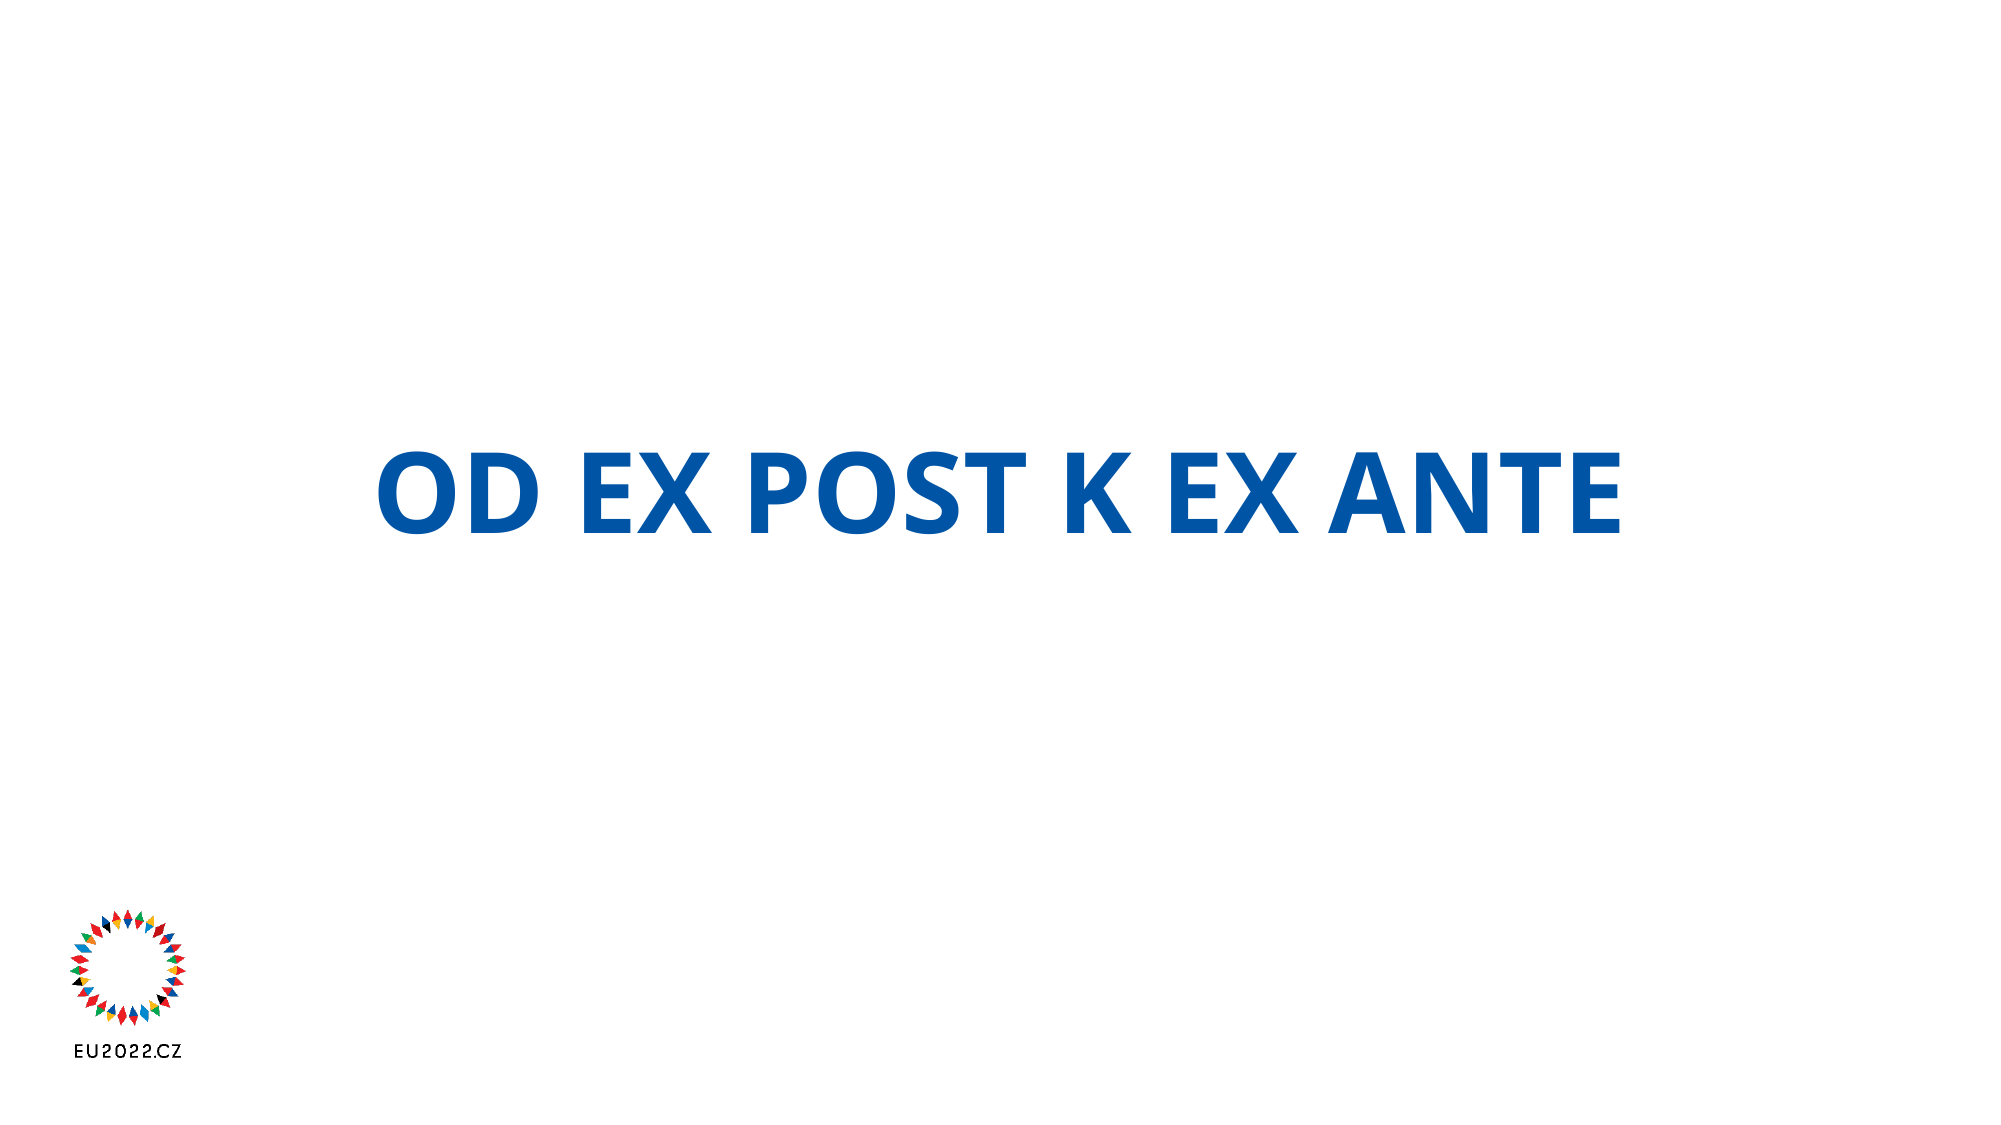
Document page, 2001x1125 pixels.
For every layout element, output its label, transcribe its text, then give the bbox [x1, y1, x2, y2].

picture [69, 909, 186, 1058]
title OD EX POST K EX ANTE [137, 387, 1863, 606]
